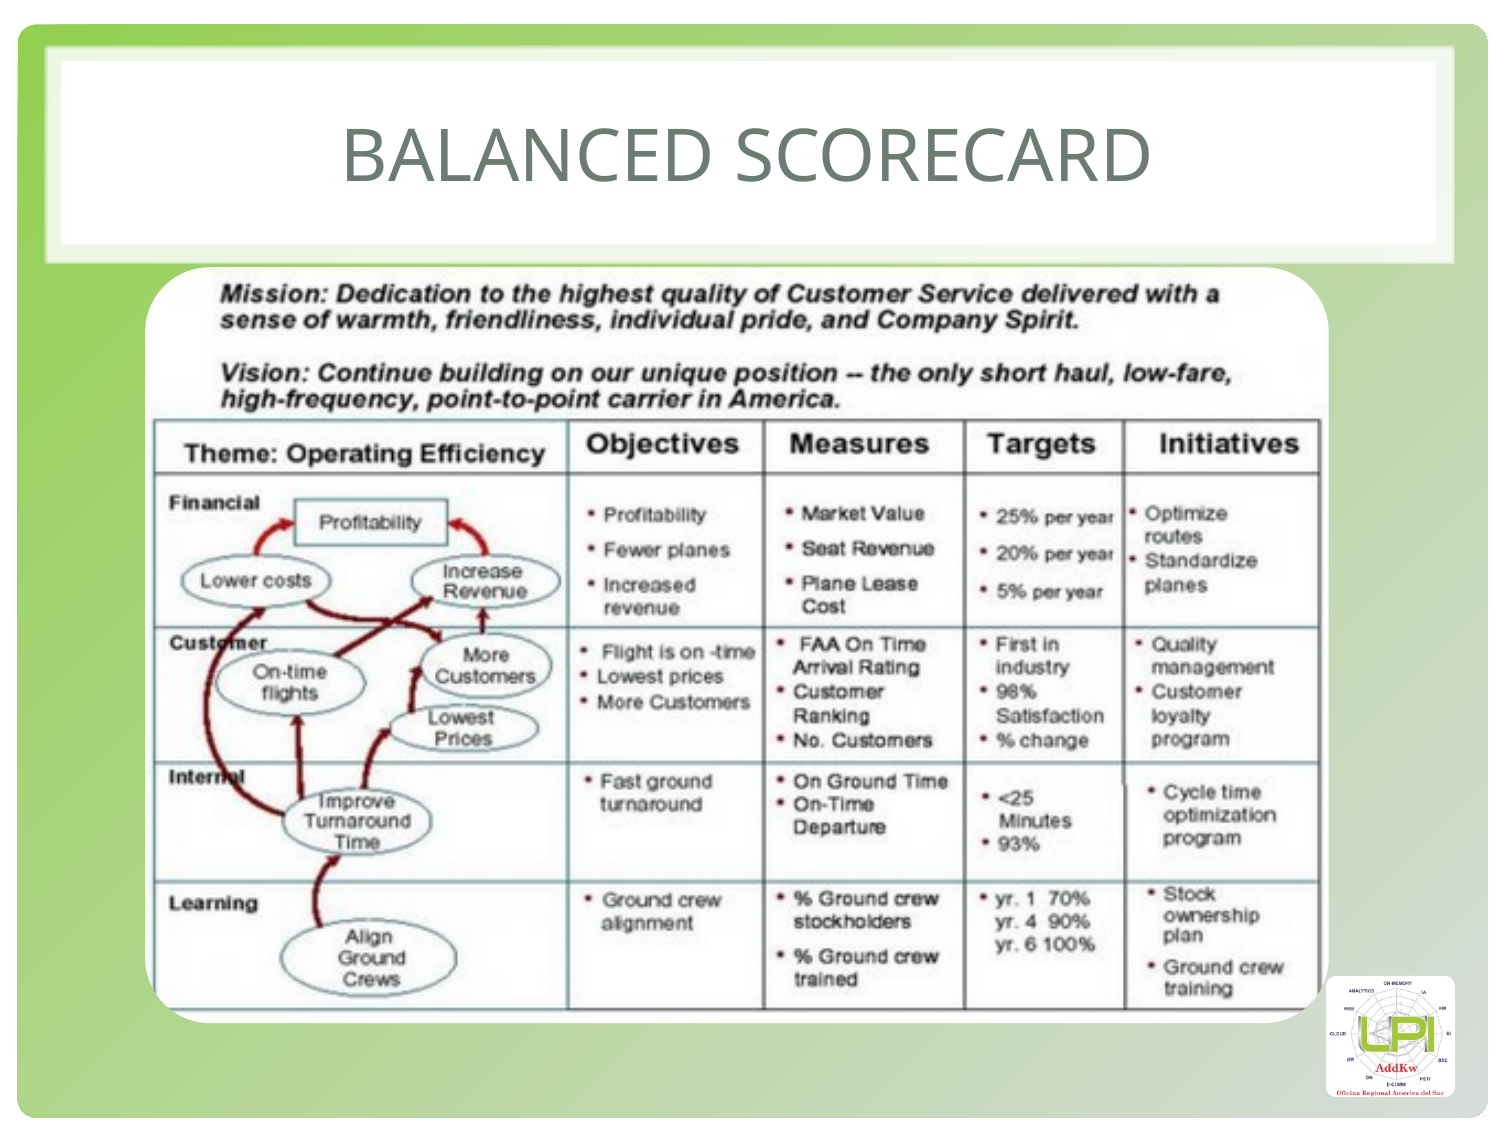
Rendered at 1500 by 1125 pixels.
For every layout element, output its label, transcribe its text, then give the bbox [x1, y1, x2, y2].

title Balanced Scorecard [69, 66, 1425, 238]
picture [144, 266, 1455, 1097]
